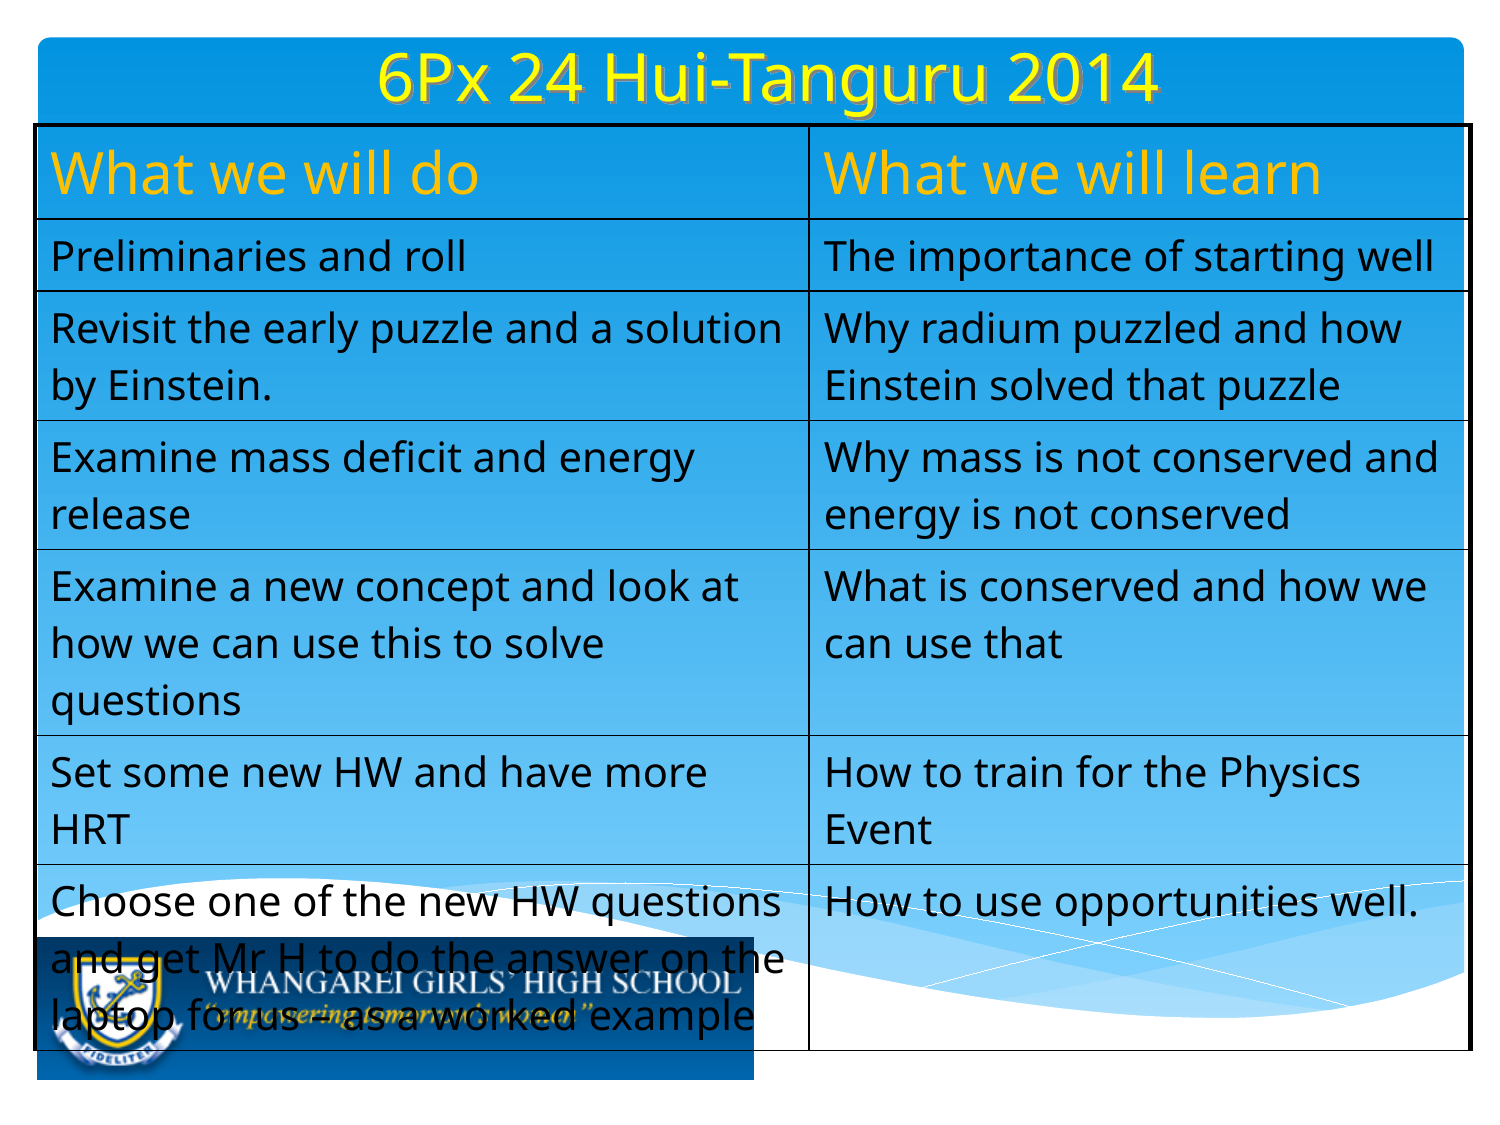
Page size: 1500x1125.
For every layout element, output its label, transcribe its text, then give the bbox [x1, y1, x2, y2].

table_cell What is conserved and how we can use that [810, 550, 1468, 735]
text_box 6Px 24 Hui-Tanguru 2014 [162, 24, 1375, 123]
table_cell Examine mass deficit and energy release [37, 421, 808, 549]
table_cell The importance of starting well [810, 220, 1468, 290]
table_header What we will do [37, 127, 808, 218]
table_header What we will learn [810, 127, 1468, 218]
table_cell Revisit the early puzzle and a solution by Einstein. [37, 292, 808, 420]
table_cell Why mass is not conserved and energy is not conserved [810, 421, 1468, 549]
table_cell How to use opportunities well. [810, 865, 1468, 1050]
table_cell How to train for the Physics Event [810, 736, 1468, 864]
table_cell Why radium puzzled and how Einstein solved that puzzle [810, 292, 1468, 420]
table_cell Choose one of the new HW questions and get Mr H to do the answer on the laptop for us – as a worked example [37, 865, 808, 1050]
table_cell Set some new HW and have more HRT [37, 736, 808, 864]
picture [37, 937, 754, 1080]
table_cell Preliminaries and roll [37, 220, 808, 290]
table_cell Examine a new concept and look at how we can use this to solve questions [37, 550, 808, 735]
